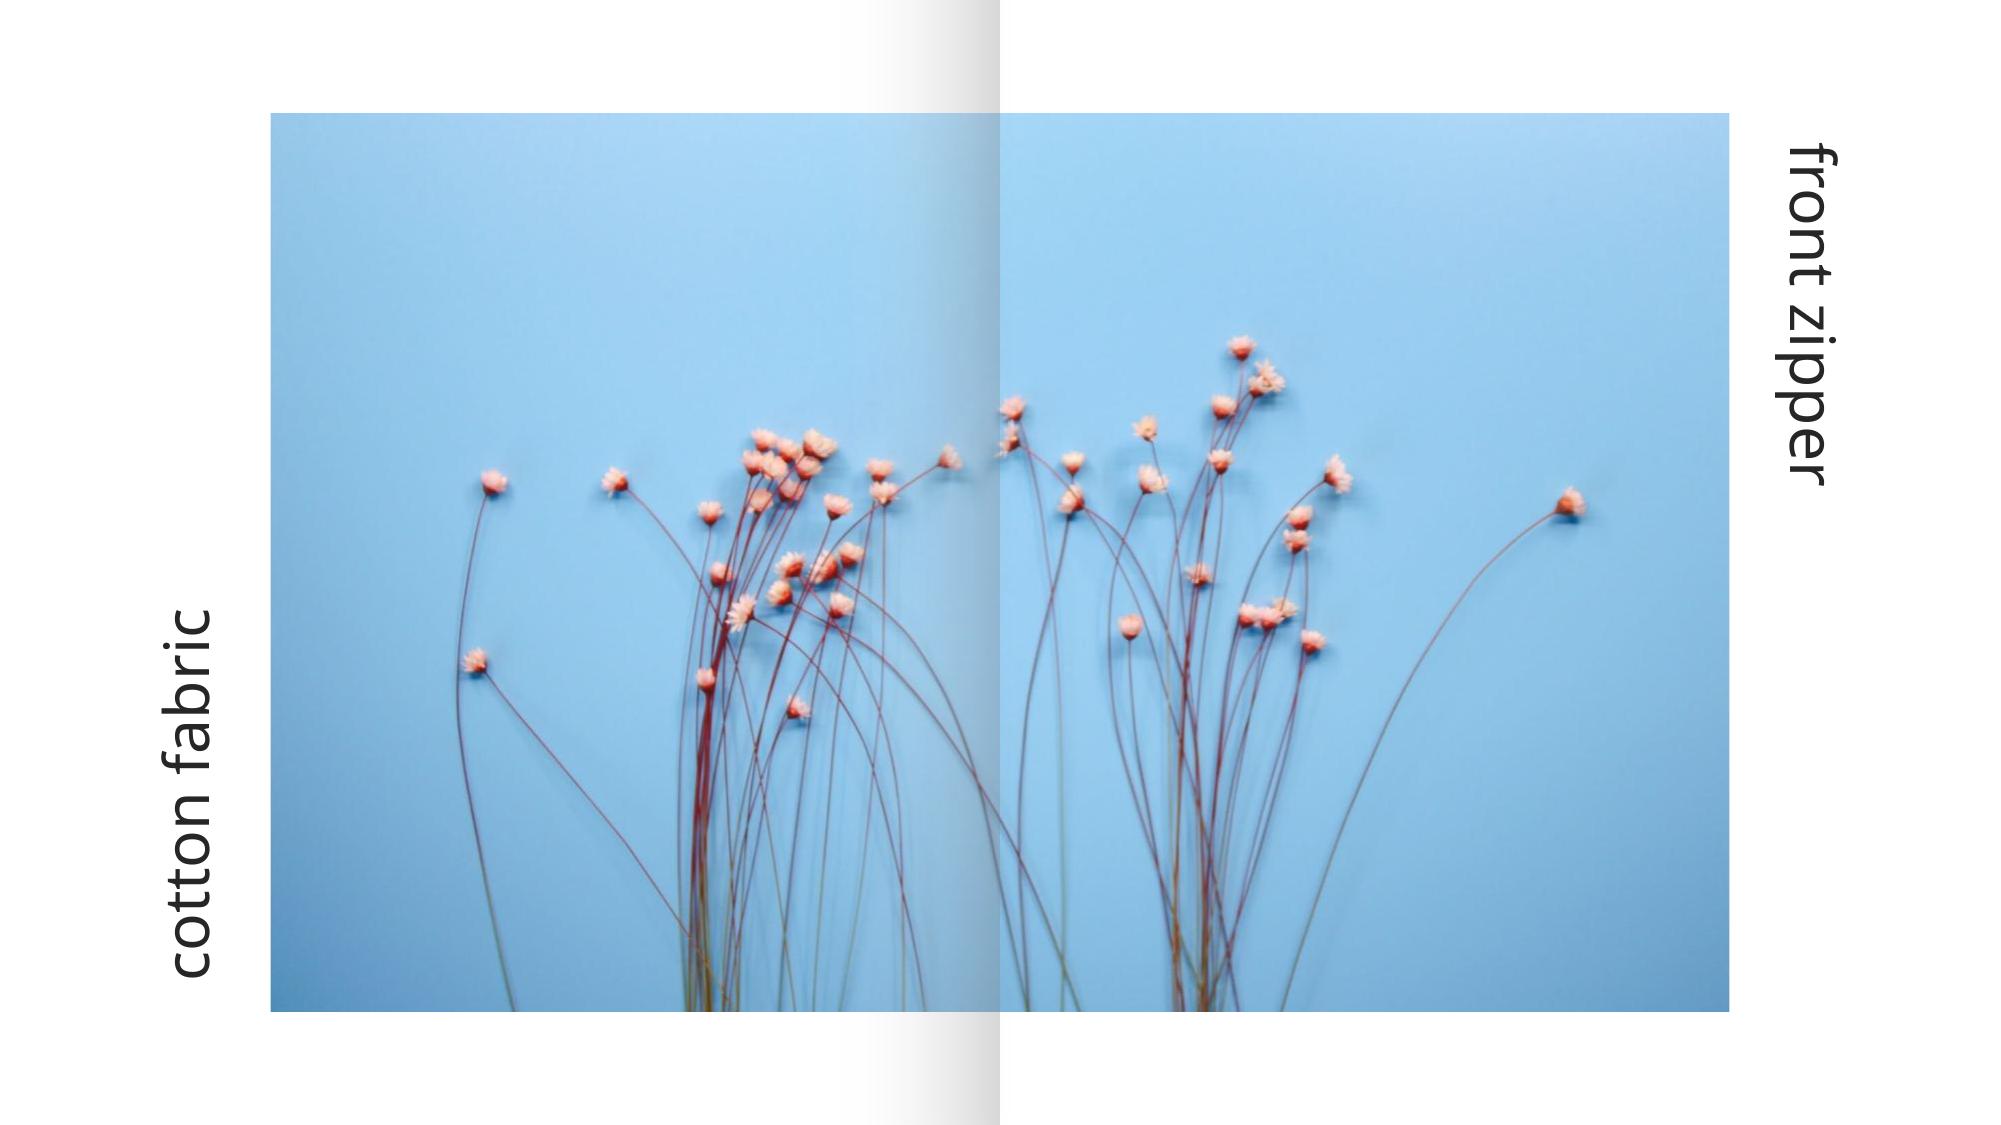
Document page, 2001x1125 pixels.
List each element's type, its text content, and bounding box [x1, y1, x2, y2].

text_box [0, 0, 1000, 1125]
picture [270, 112, 1730, 1012]
text_box front zipper [1771, 127, 1861, 503]
